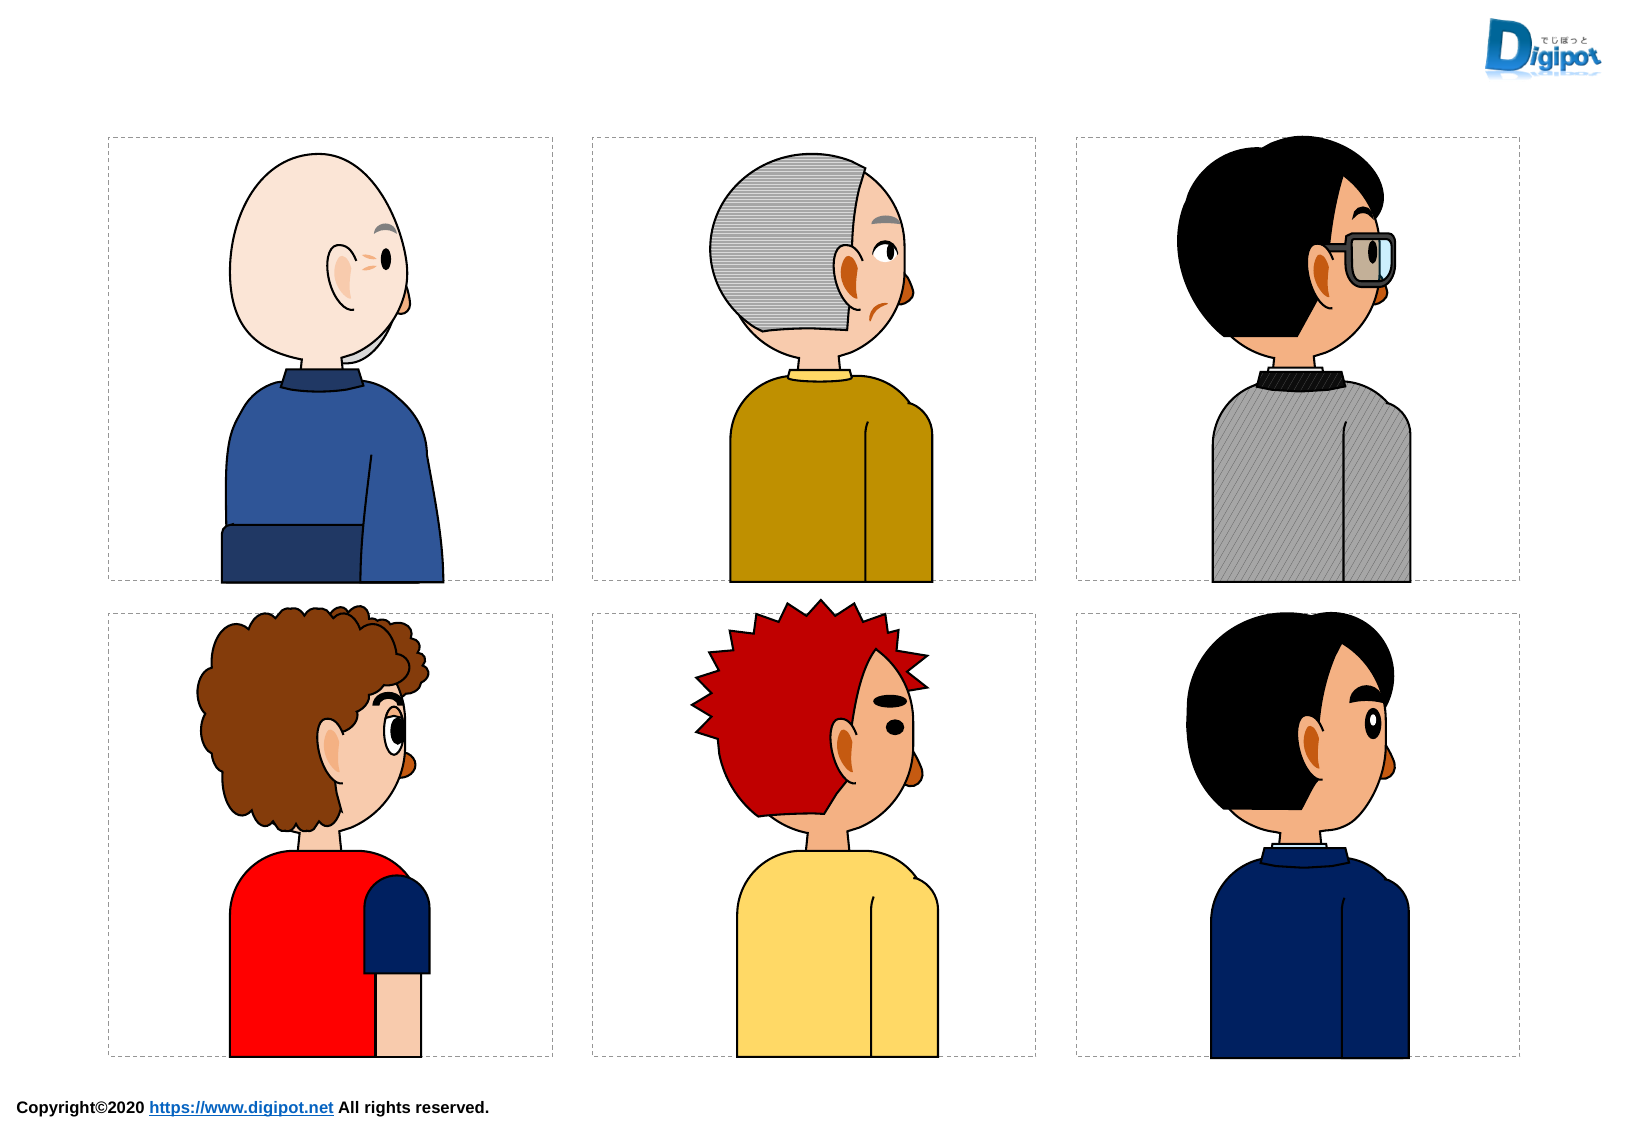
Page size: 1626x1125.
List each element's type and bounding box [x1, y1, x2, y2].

text_box [1178, 137, 1411, 582]
text_box [197, 606, 430, 1057]
picture [1485, 18, 1602, 82]
text_box [221, 153, 444, 583]
text_box [1187, 613, 1409, 1059]
text_box [691, 599, 939, 1057]
text_box [710, 153, 933, 582]
